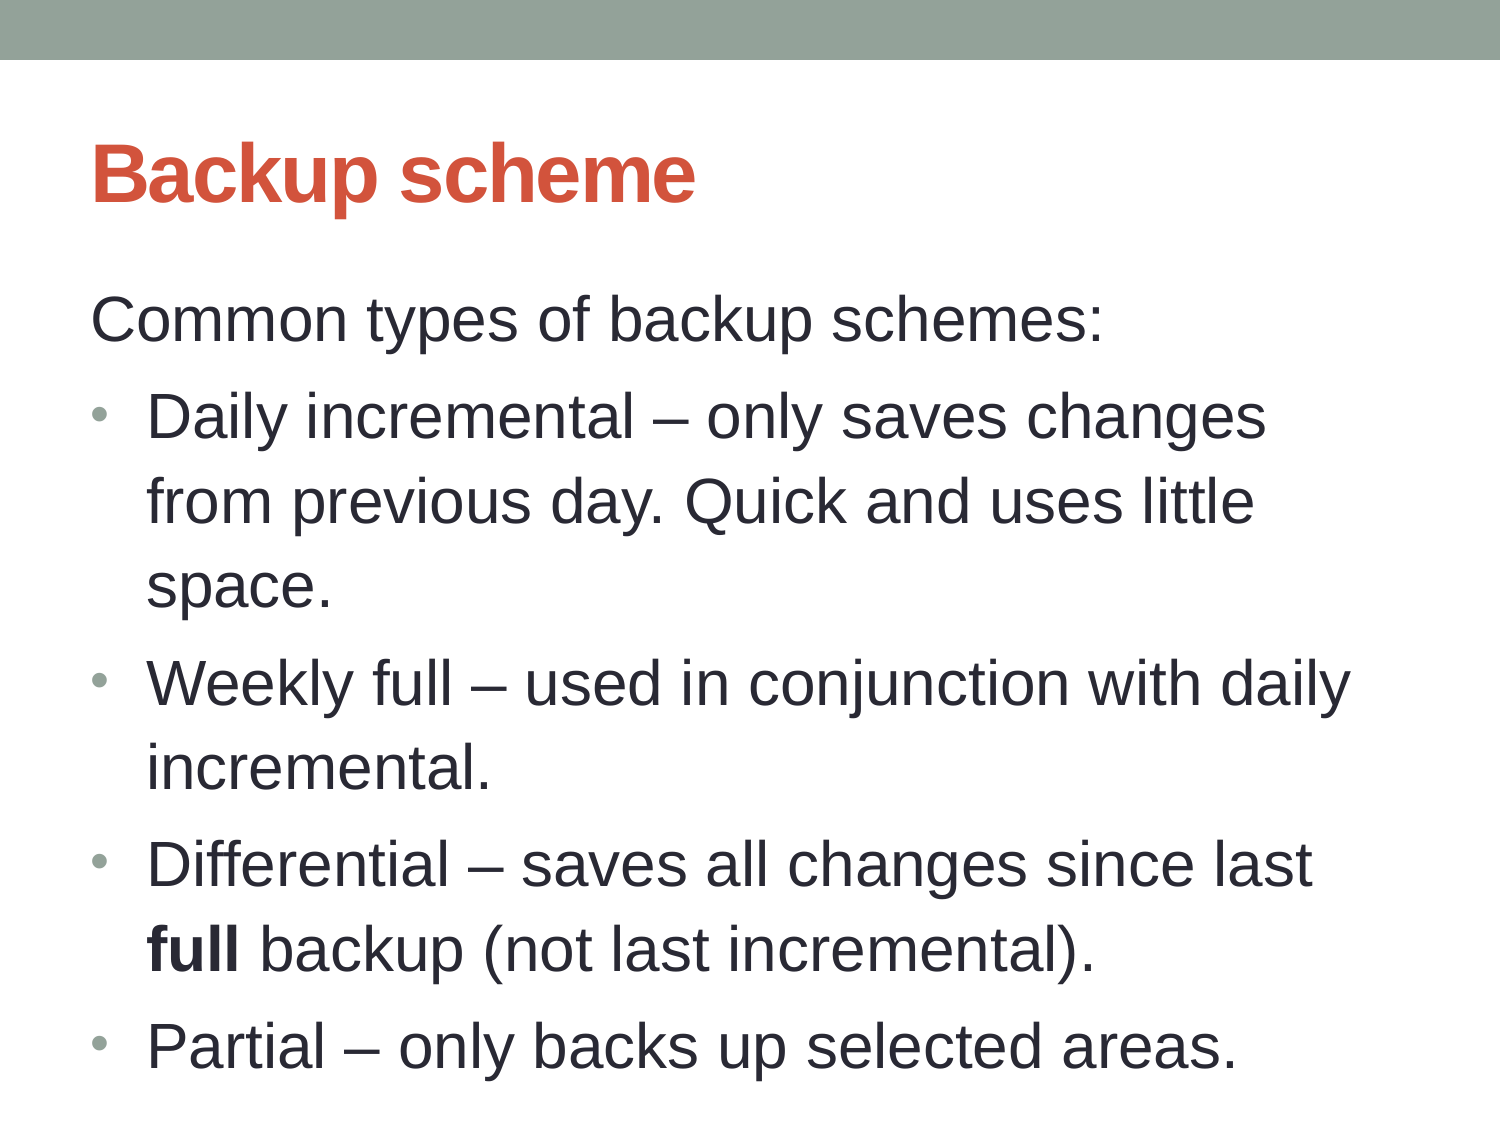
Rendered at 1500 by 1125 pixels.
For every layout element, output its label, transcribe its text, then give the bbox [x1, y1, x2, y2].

list Common types of backup schemes: Daily incremental – only saves changes from previous day. Quick and uses little space. Weekly full – used in conjunction with daily incremental. Differential – saves all changes since last full backup (not last incremental). Partial – only backs up selected areas. [75, 262, 1425, 1094]
title Backup scheme [75, 87, 1425, 250]
